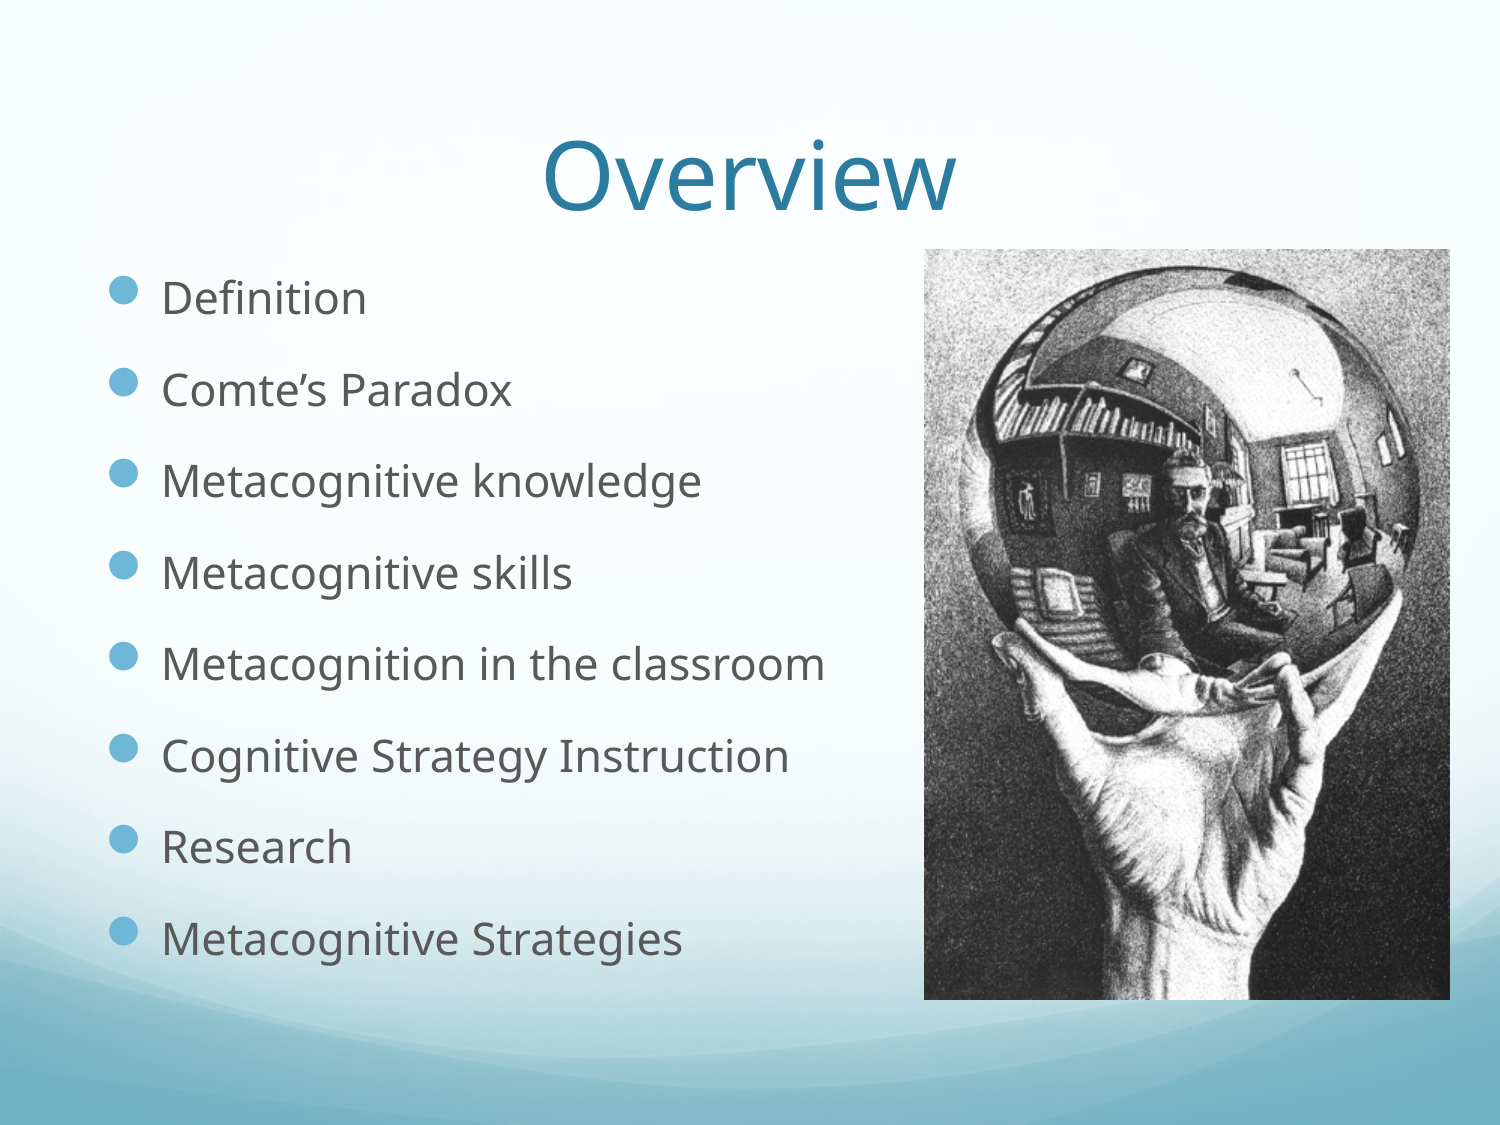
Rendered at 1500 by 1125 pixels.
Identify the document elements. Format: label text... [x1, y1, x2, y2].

title Overview [90, 17, 1410, 237]
picture [924, 249, 1451, 1001]
list Definition Comte’s Paradox Metacognitive knowledge Metacognitive skills Metacognition in the classroom Cognitive Strategy Instruction Research Metacognitive Strategies [90, 262, 917, 975]
